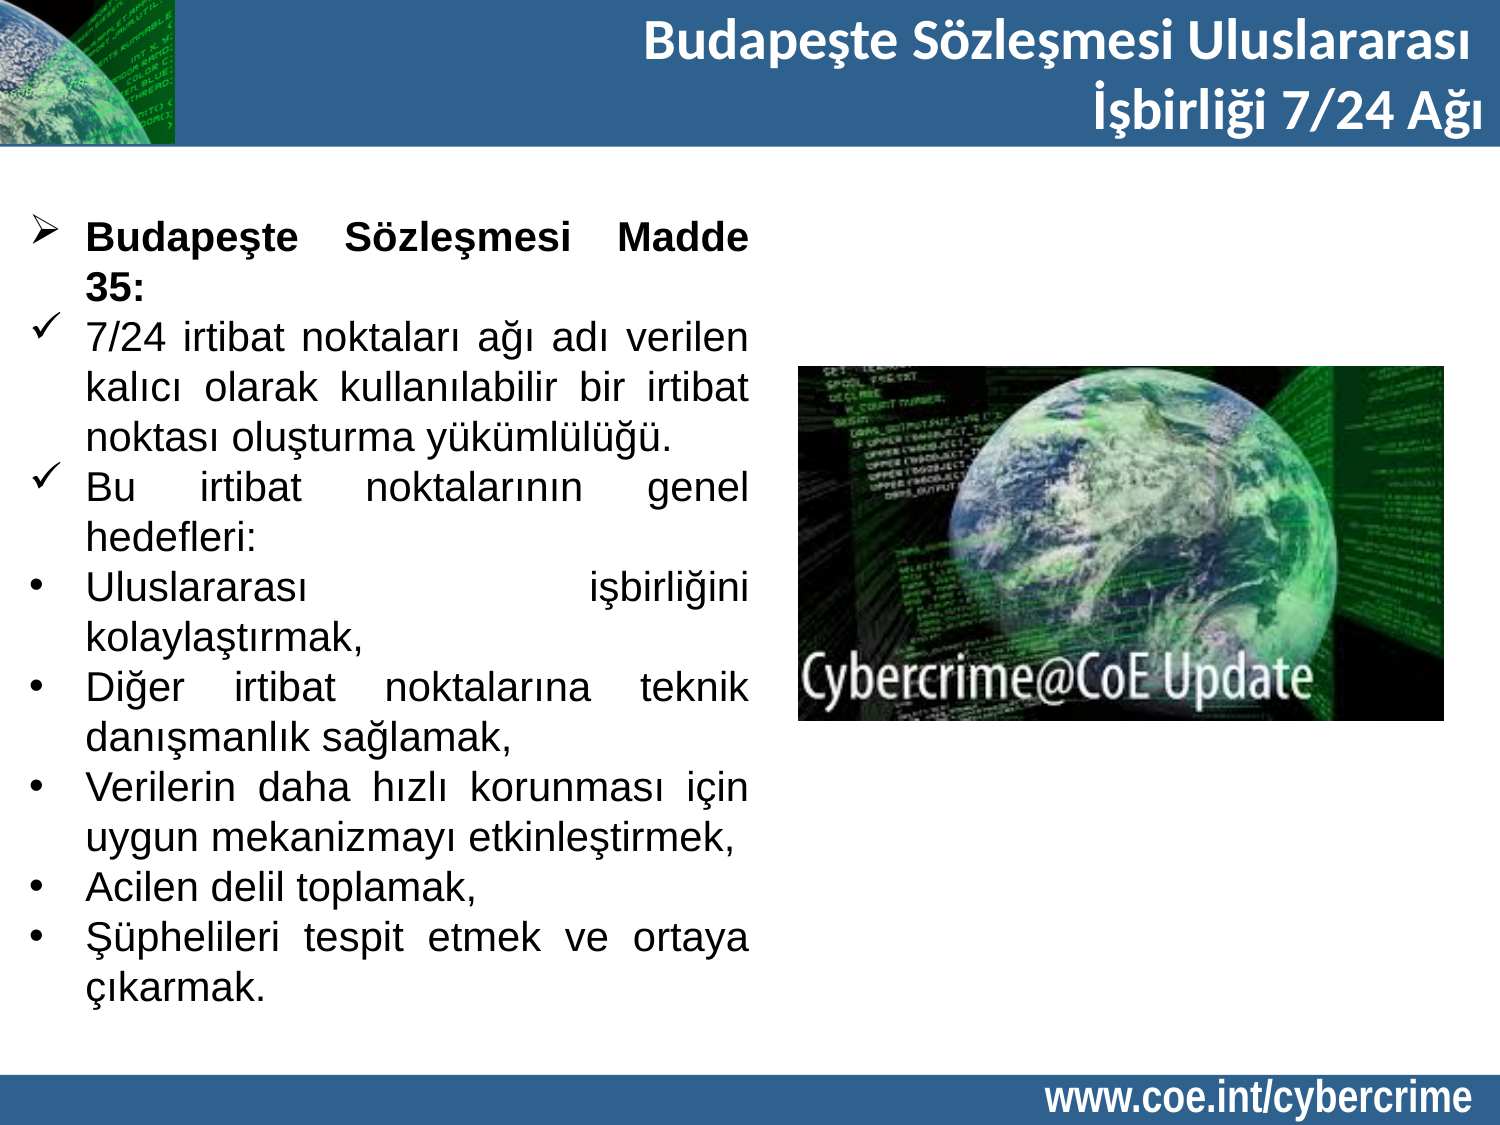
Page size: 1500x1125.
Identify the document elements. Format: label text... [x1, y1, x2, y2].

text_box Budapeşte Sözleşmesi Uluslararası İşbirliği 7/24 Ağı [177, 0, 1500, 149]
picture [798, 366, 1444, 722]
picture [0, 0, 175, 144]
text_box [0, 1073, 1030, 1125]
text_box www.coe.int/cybercrime [1030, 1059, 1500, 1125]
text_box Budapeşte Sözleşmesi Madde 35: 7/24 irtibat noktaları ağı adı verilen kalıcı olarak kullanılabilir bir irtibat noktası oluşturma yükümlülüğü. Bu irtibat noktalarının genel hedefleri: Uluslararası işbirliğini kolaylaştırmak, Diğer irtibat noktalarına teknik danışmanlık sağlamak, Verilerin daha hızlı korunması için uygun mekanizmayı etkinleştirmek, Acilen delil toplamak, Şüphelileri tespit etmek ve ortaya çıkarmak. [14, 202, 765, 1068]
